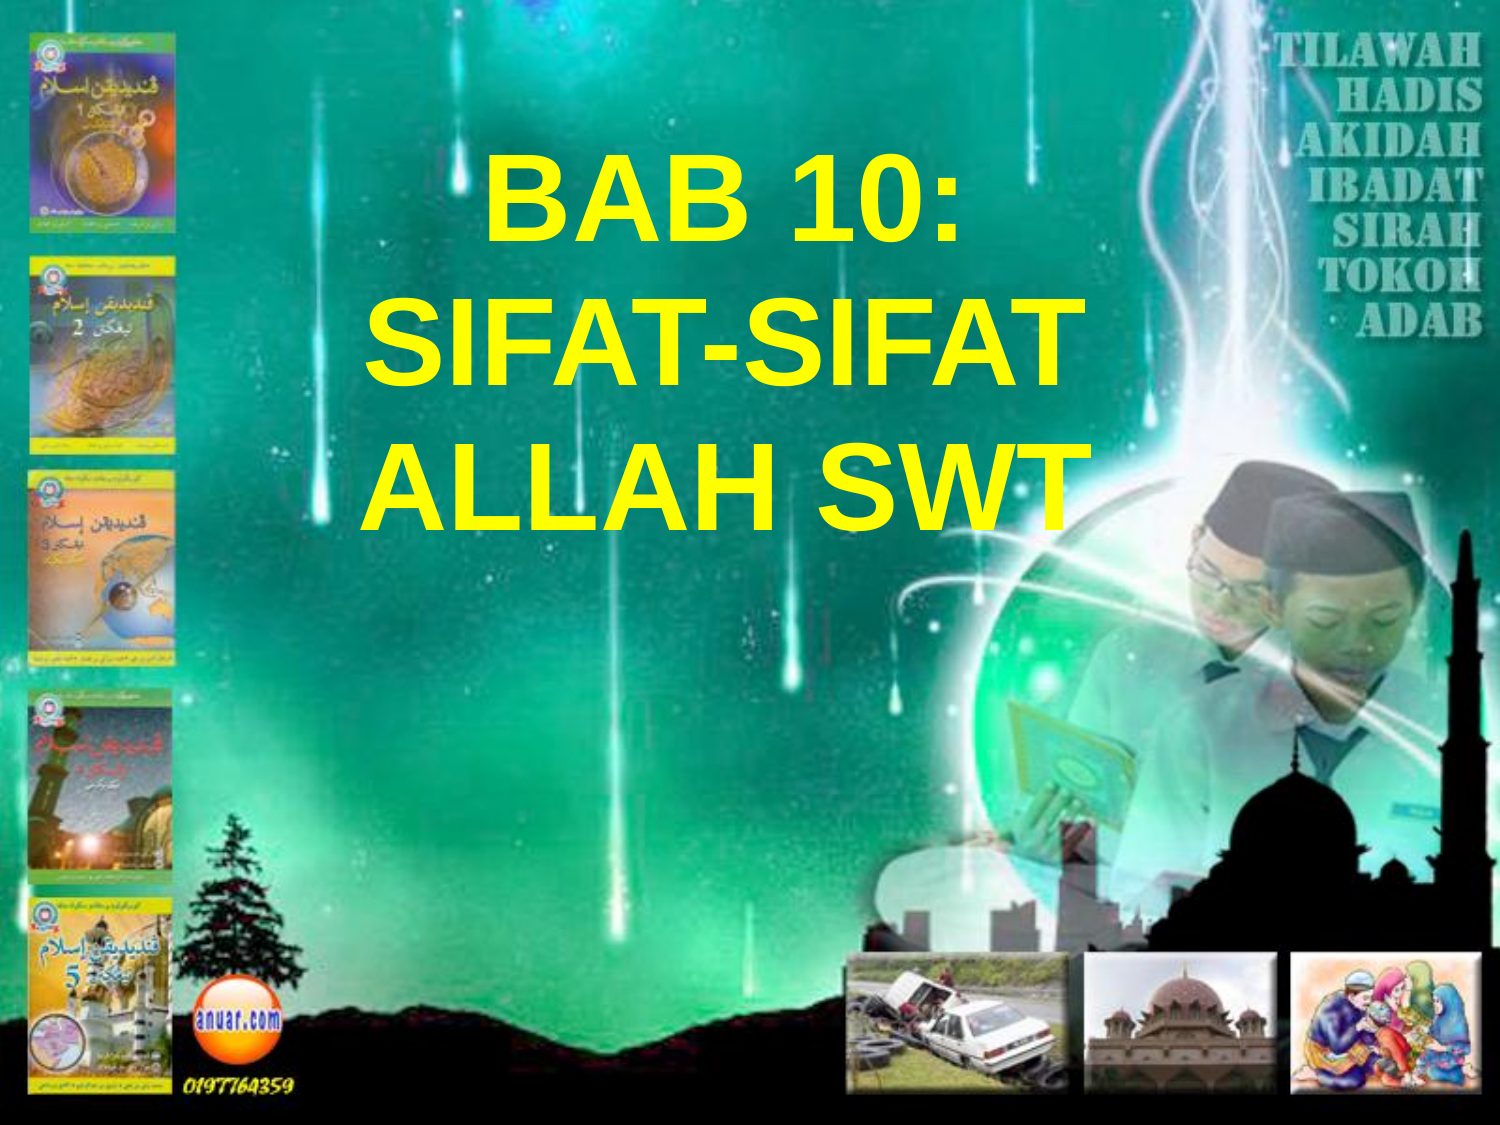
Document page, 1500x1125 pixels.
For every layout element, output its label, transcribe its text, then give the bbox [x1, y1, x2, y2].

list BAB 10: SIFAT-SIFAT ALLAH SWT [50, 137, 1400, 413]
picture [0, 0, 1500, 1125]
